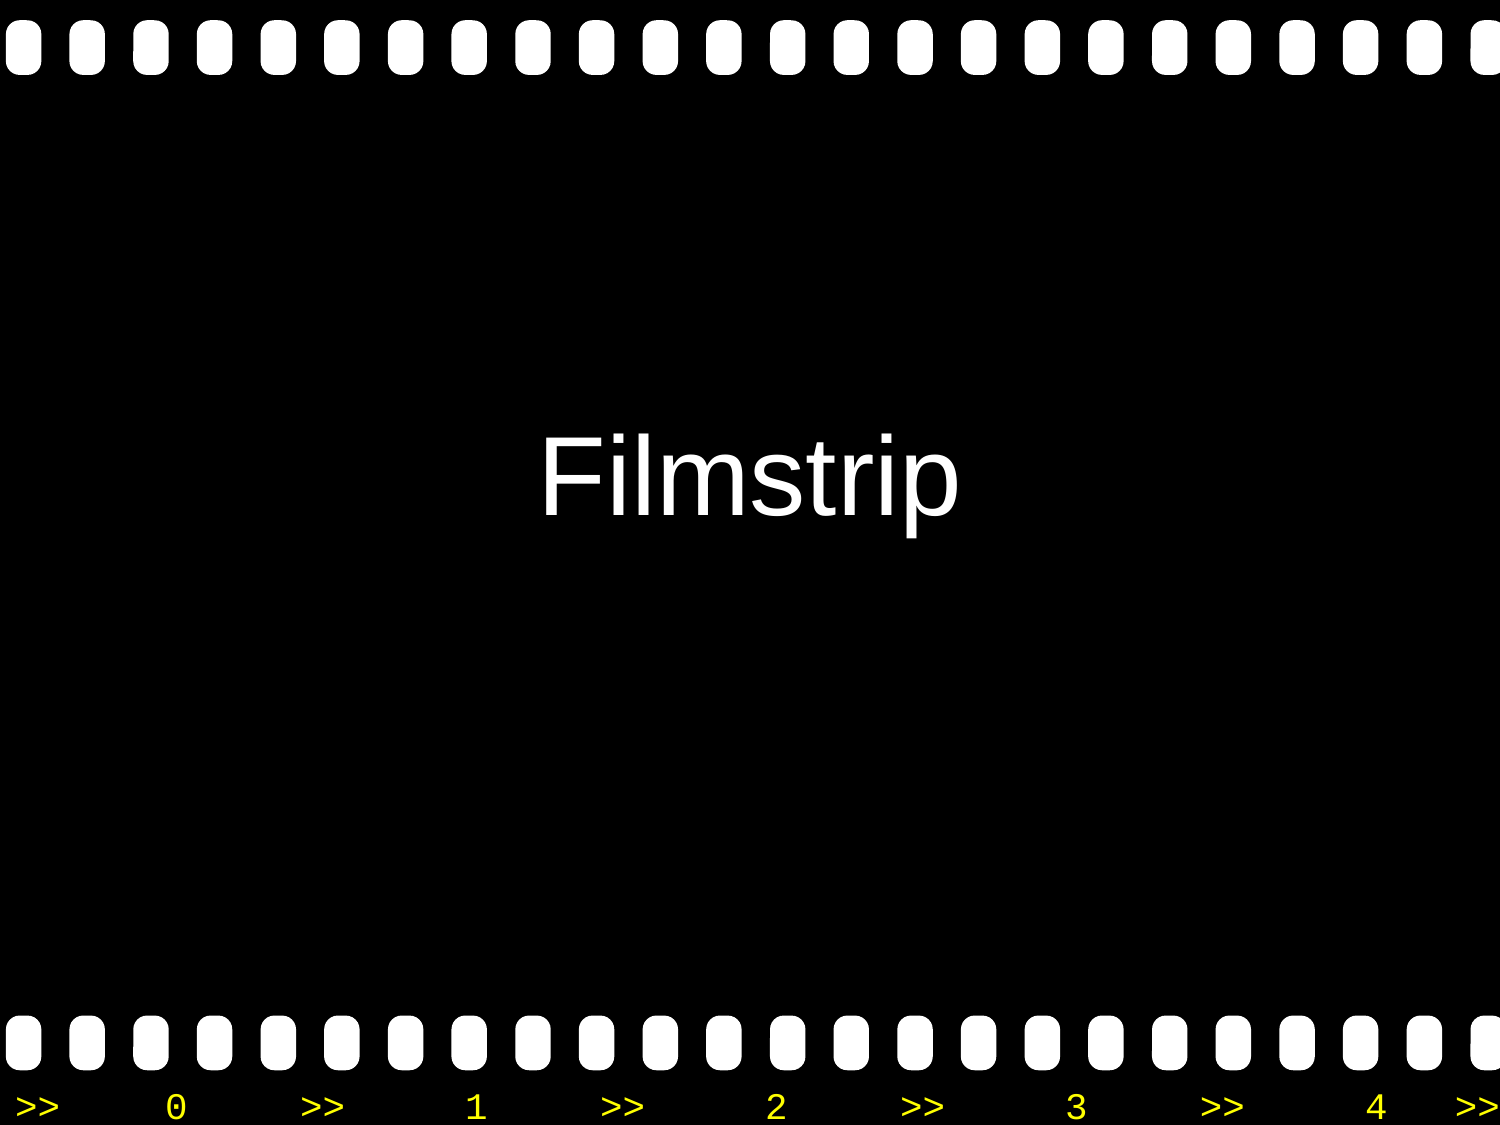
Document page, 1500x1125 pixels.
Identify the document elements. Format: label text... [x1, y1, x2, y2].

title Filmstrip [112, 349, 1388, 591]
